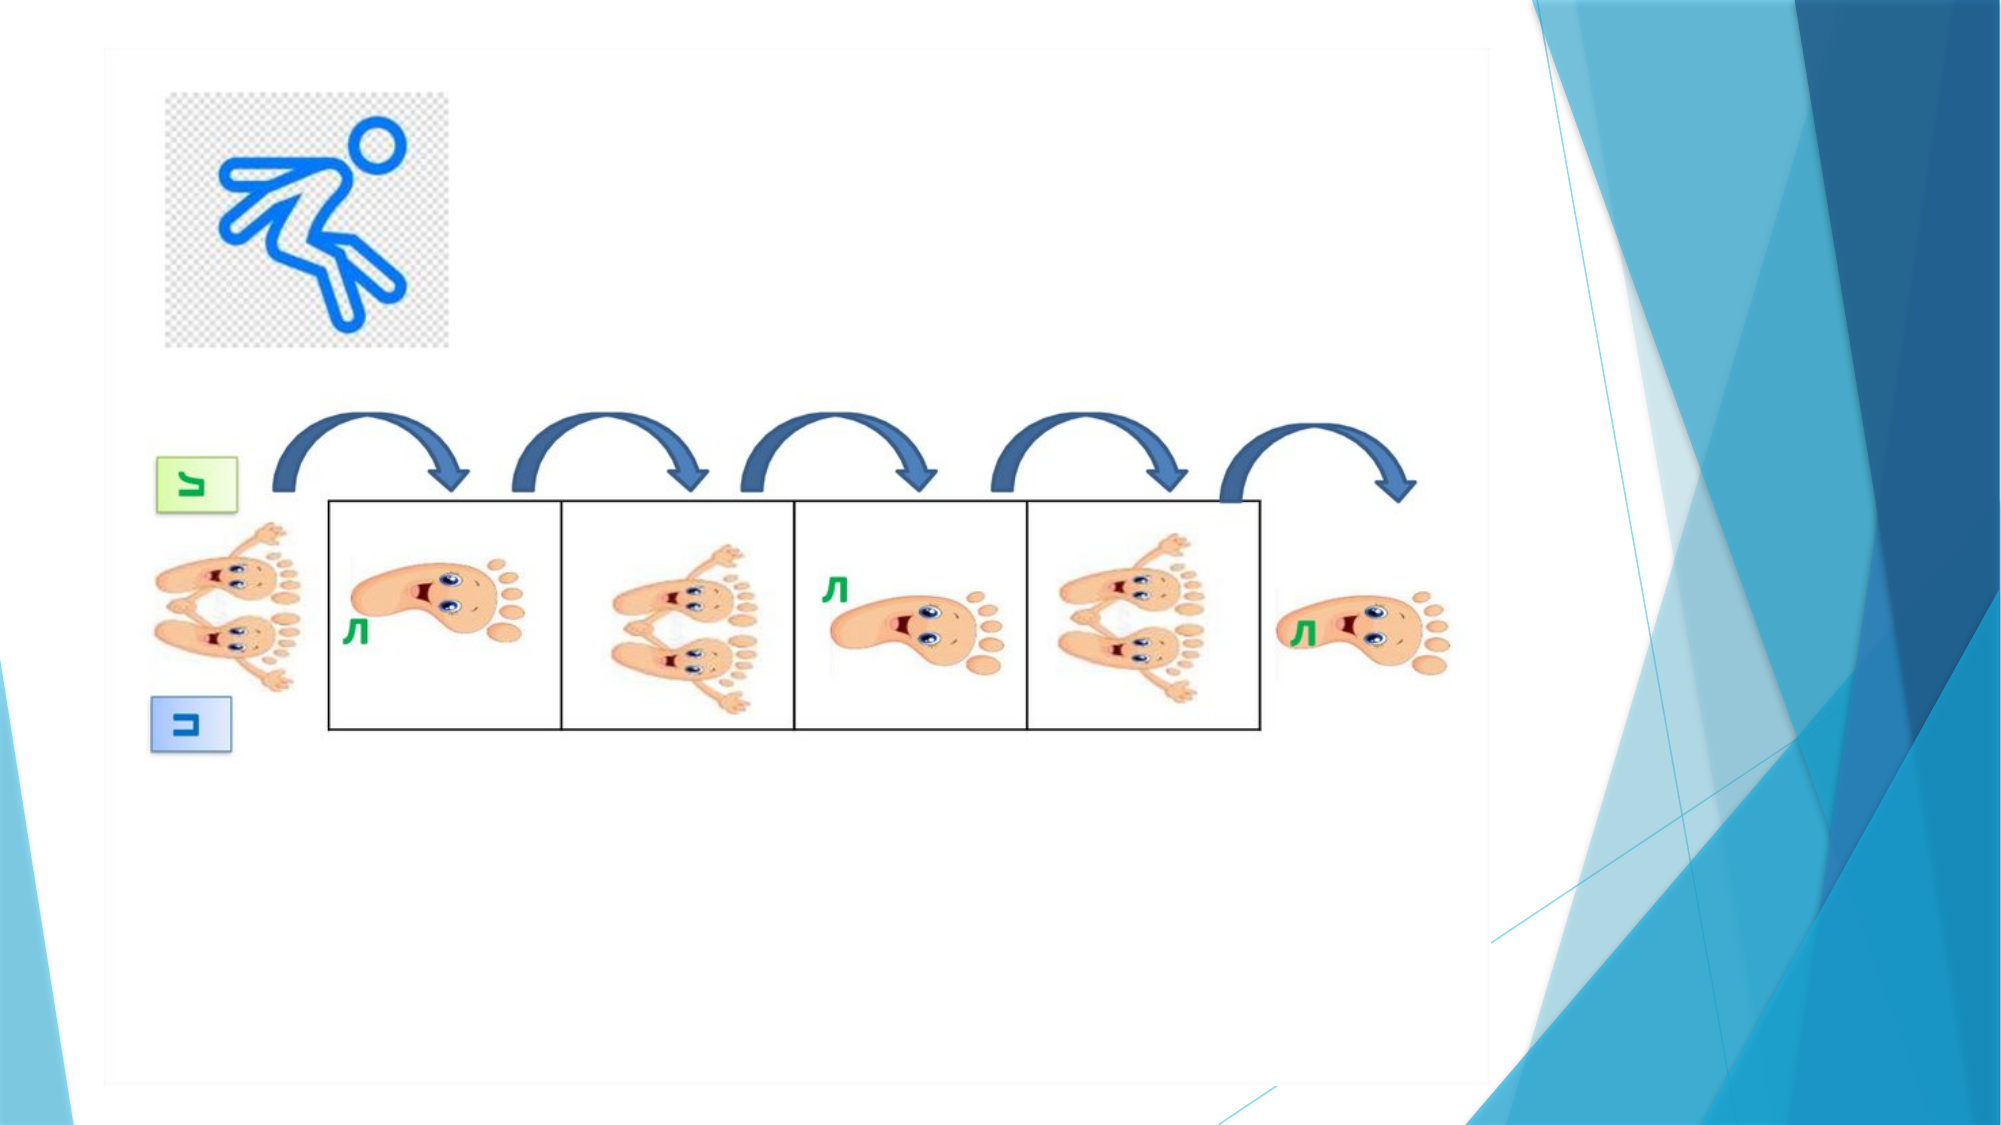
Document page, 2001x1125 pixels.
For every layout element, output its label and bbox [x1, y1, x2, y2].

picture [102, 46, 1491, 1087]
